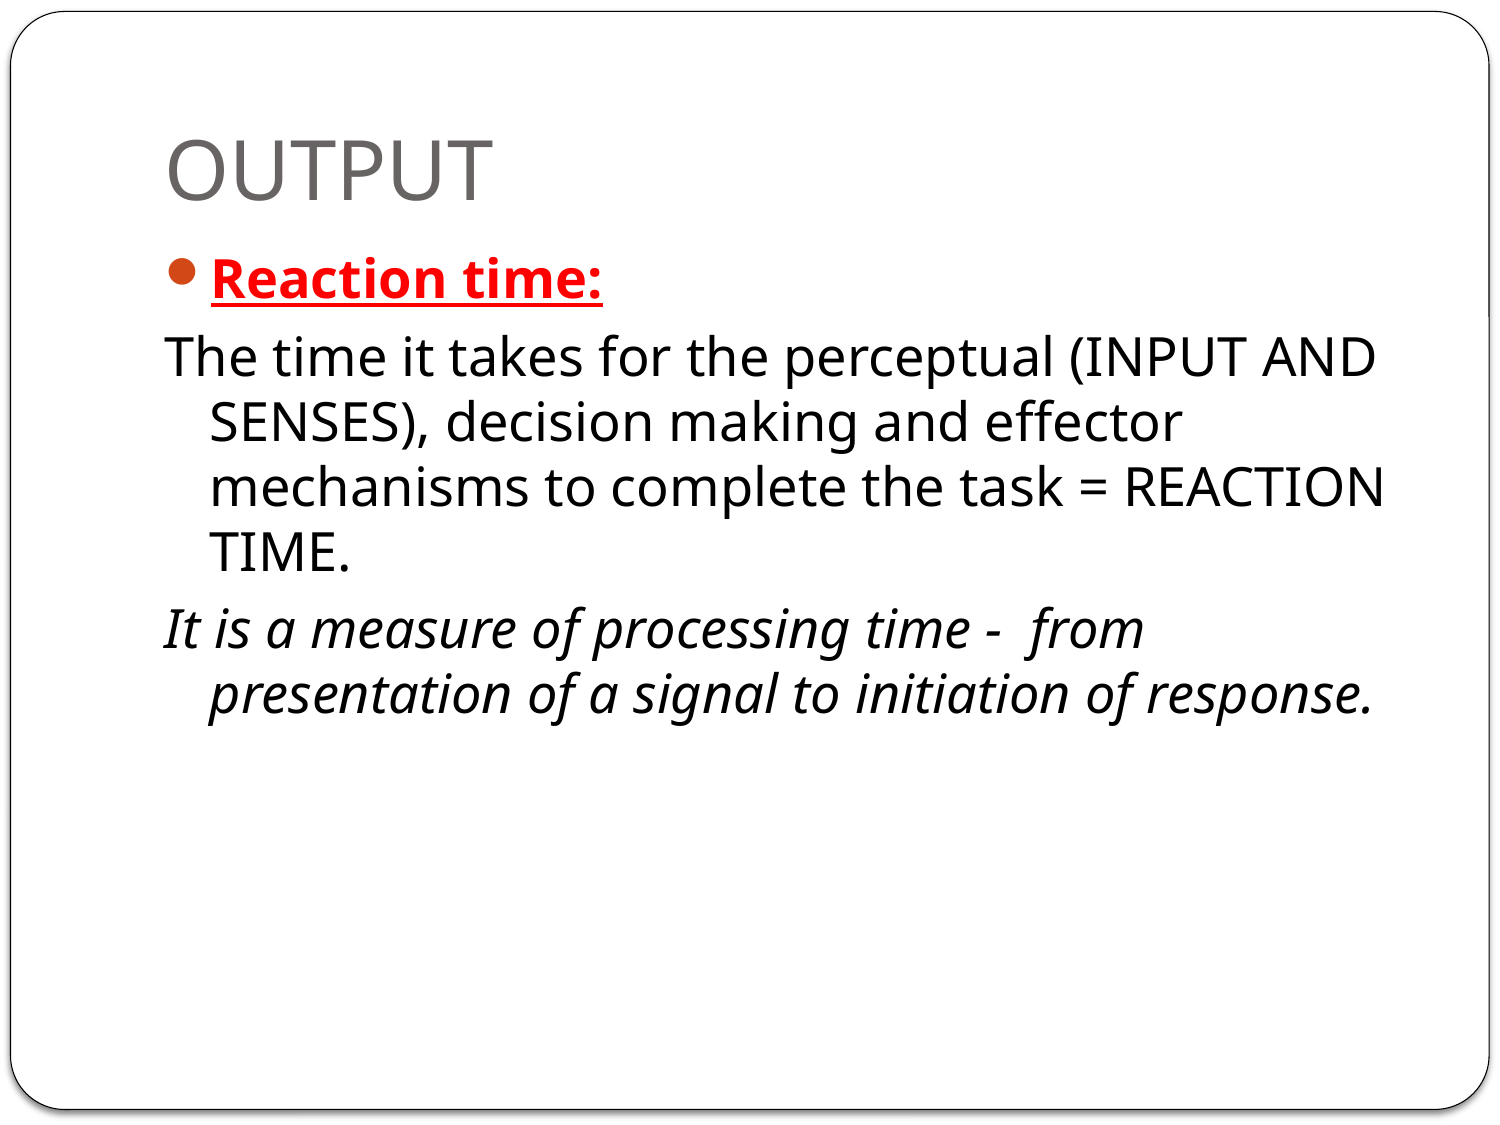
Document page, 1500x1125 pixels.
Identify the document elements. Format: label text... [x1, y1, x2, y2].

list Reaction time: The time it takes for the perceptual (INPUT AND SENSES), decision making and effector mechanisms to complete the task = REACTION TIME. It is a measure of processing time - from presentation of a signal to initiation of response. [150, 237, 1425, 988]
title OUTPUT [150, 45, 1425, 233]
